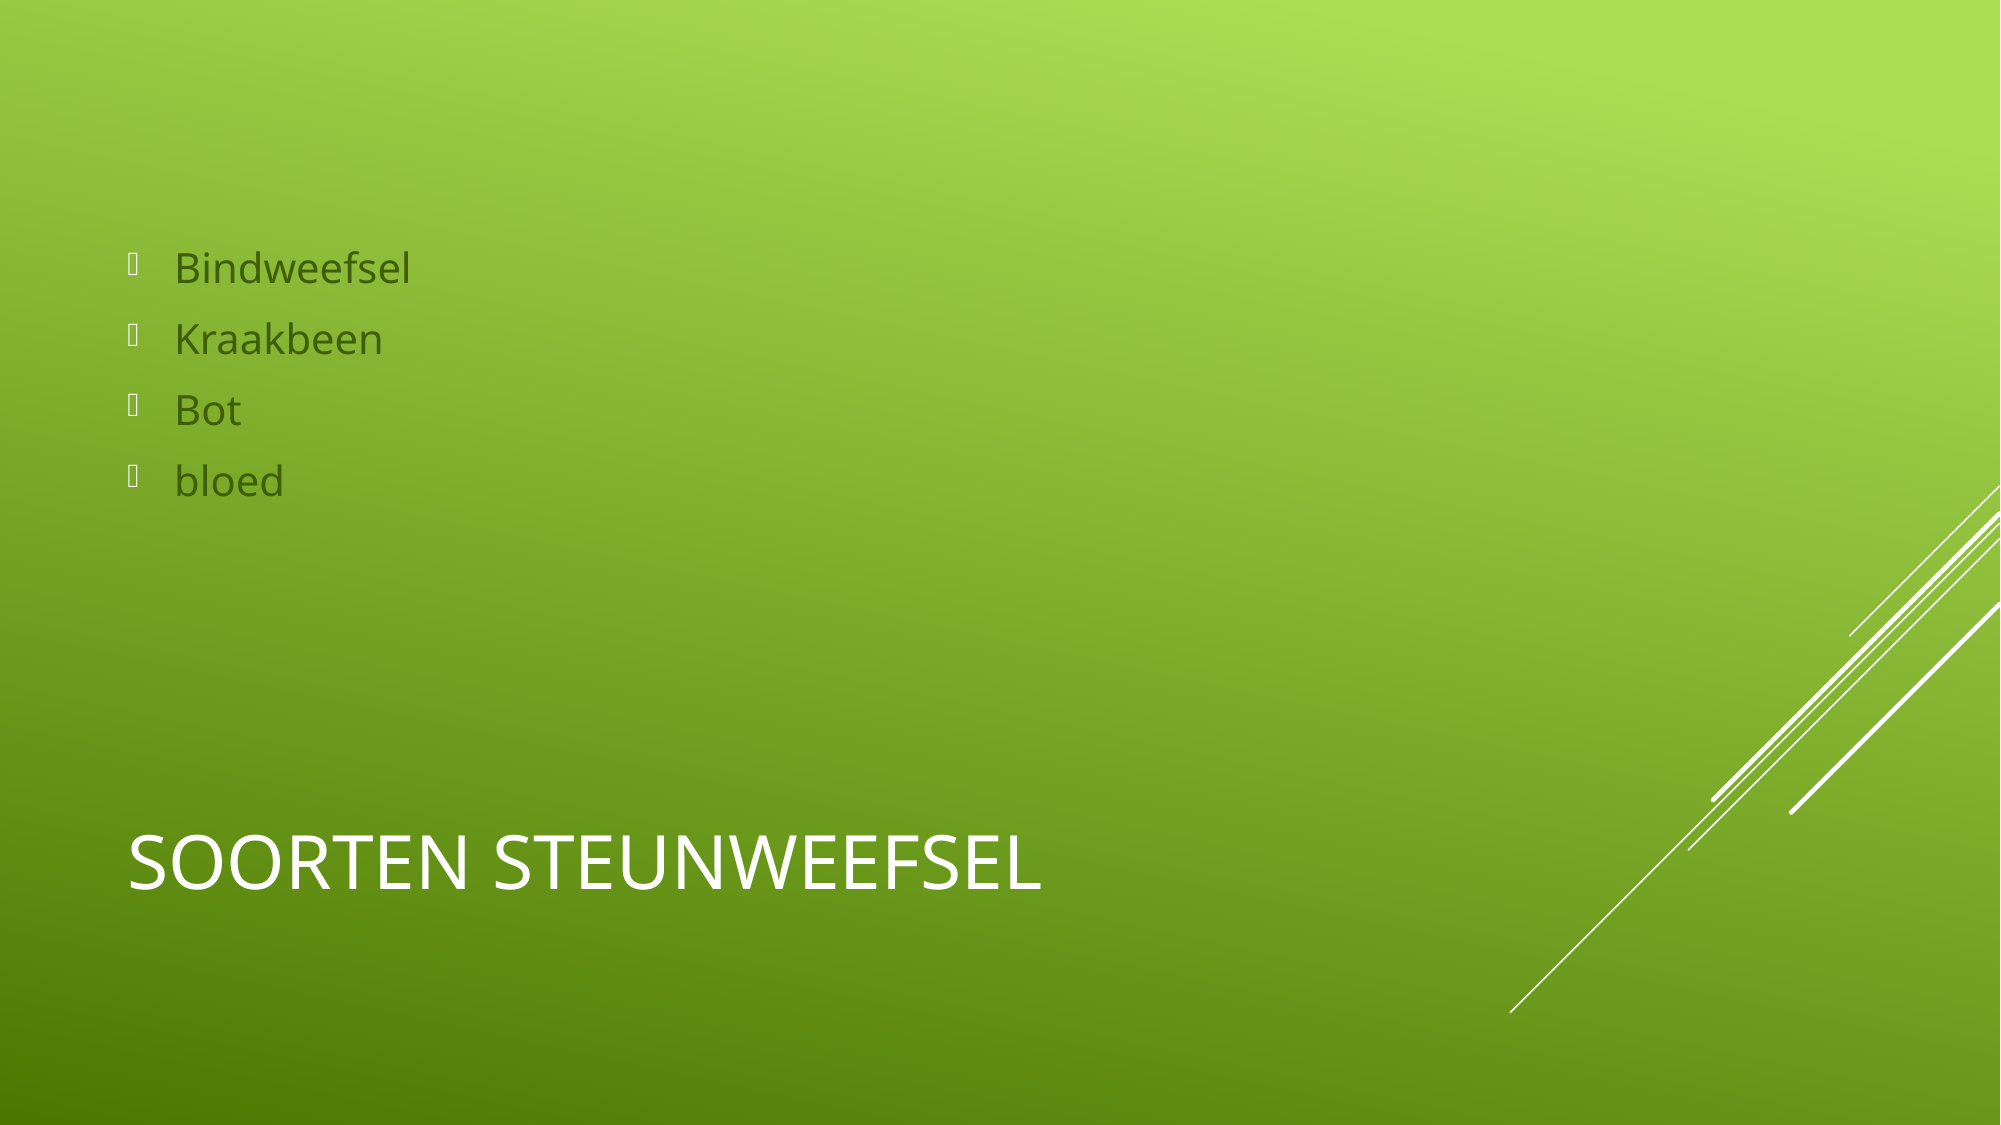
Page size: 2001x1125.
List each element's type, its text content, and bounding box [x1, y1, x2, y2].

title Soorten steunweefsel [112, 736, 1513, 984]
list Bindweefsel Kraakbeen Bot bloed [112, 112, 1513, 706]
